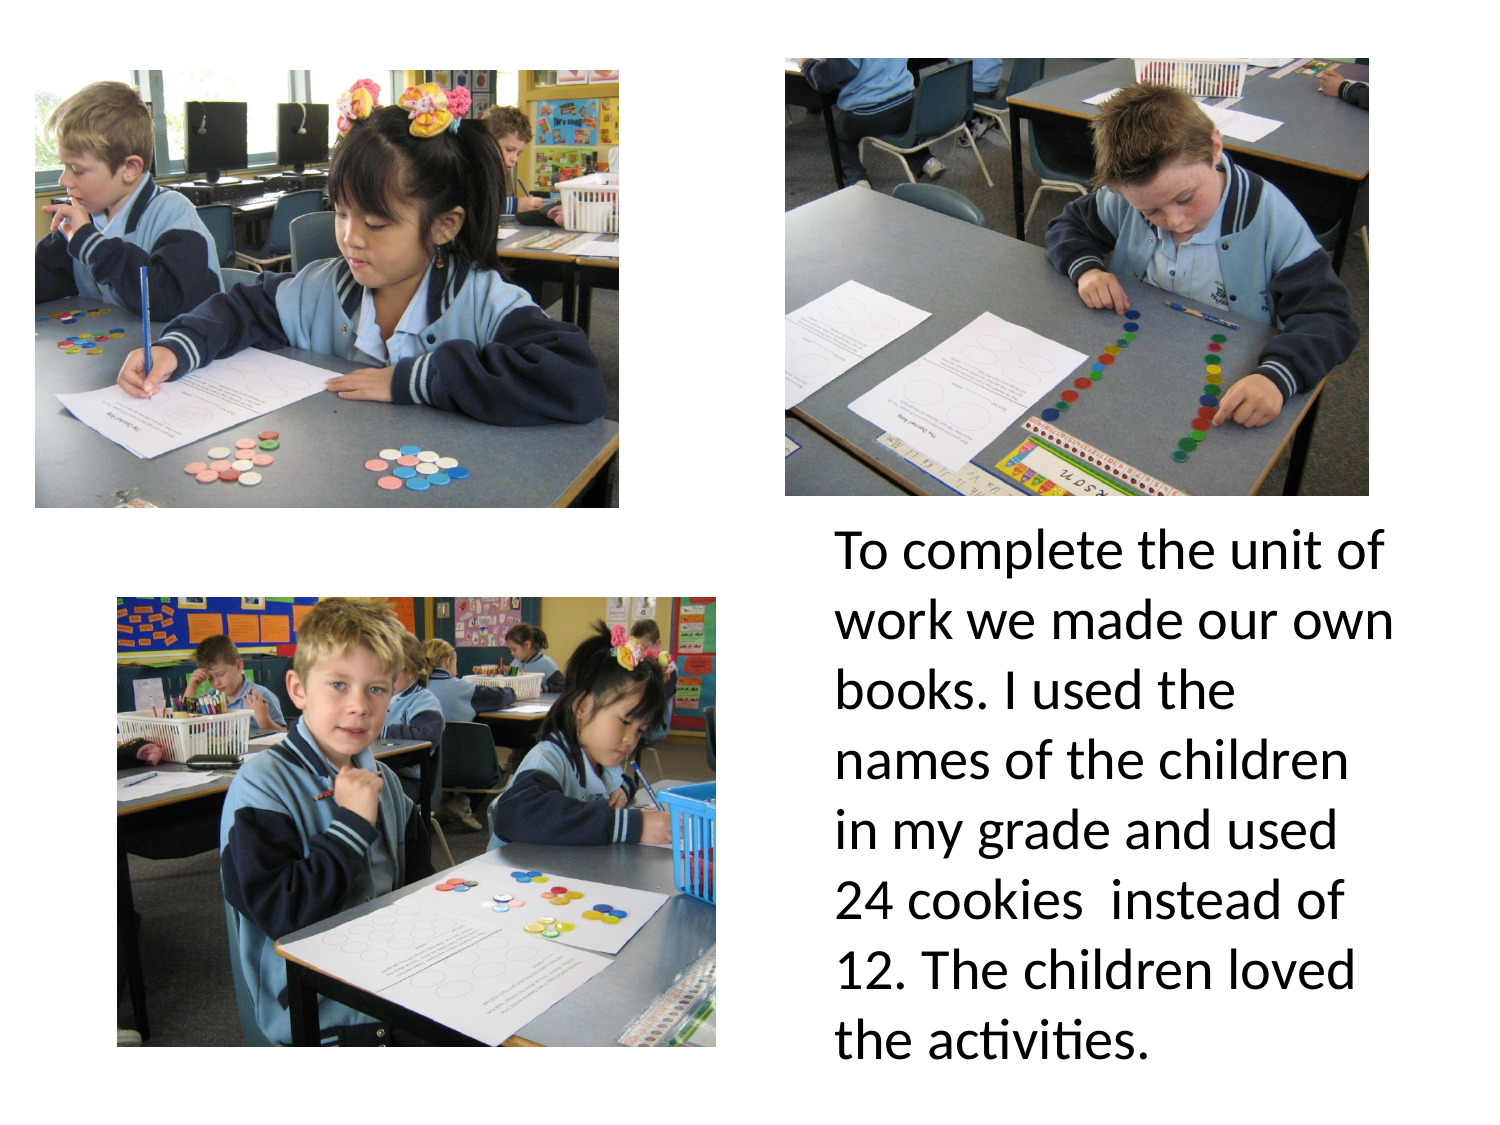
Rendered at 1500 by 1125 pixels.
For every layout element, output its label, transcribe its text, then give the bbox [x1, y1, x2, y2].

picture [34, 70, 619, 508]
text_box To complete the unit of work we made our own books. I used the names of the children in my grade and used 24 cookies instead of 12. The children loved the activities. [820, 503, 1418, 1079]
picture [116, 597, 716, 1047]
picture [784, 58, 1369, 496]
